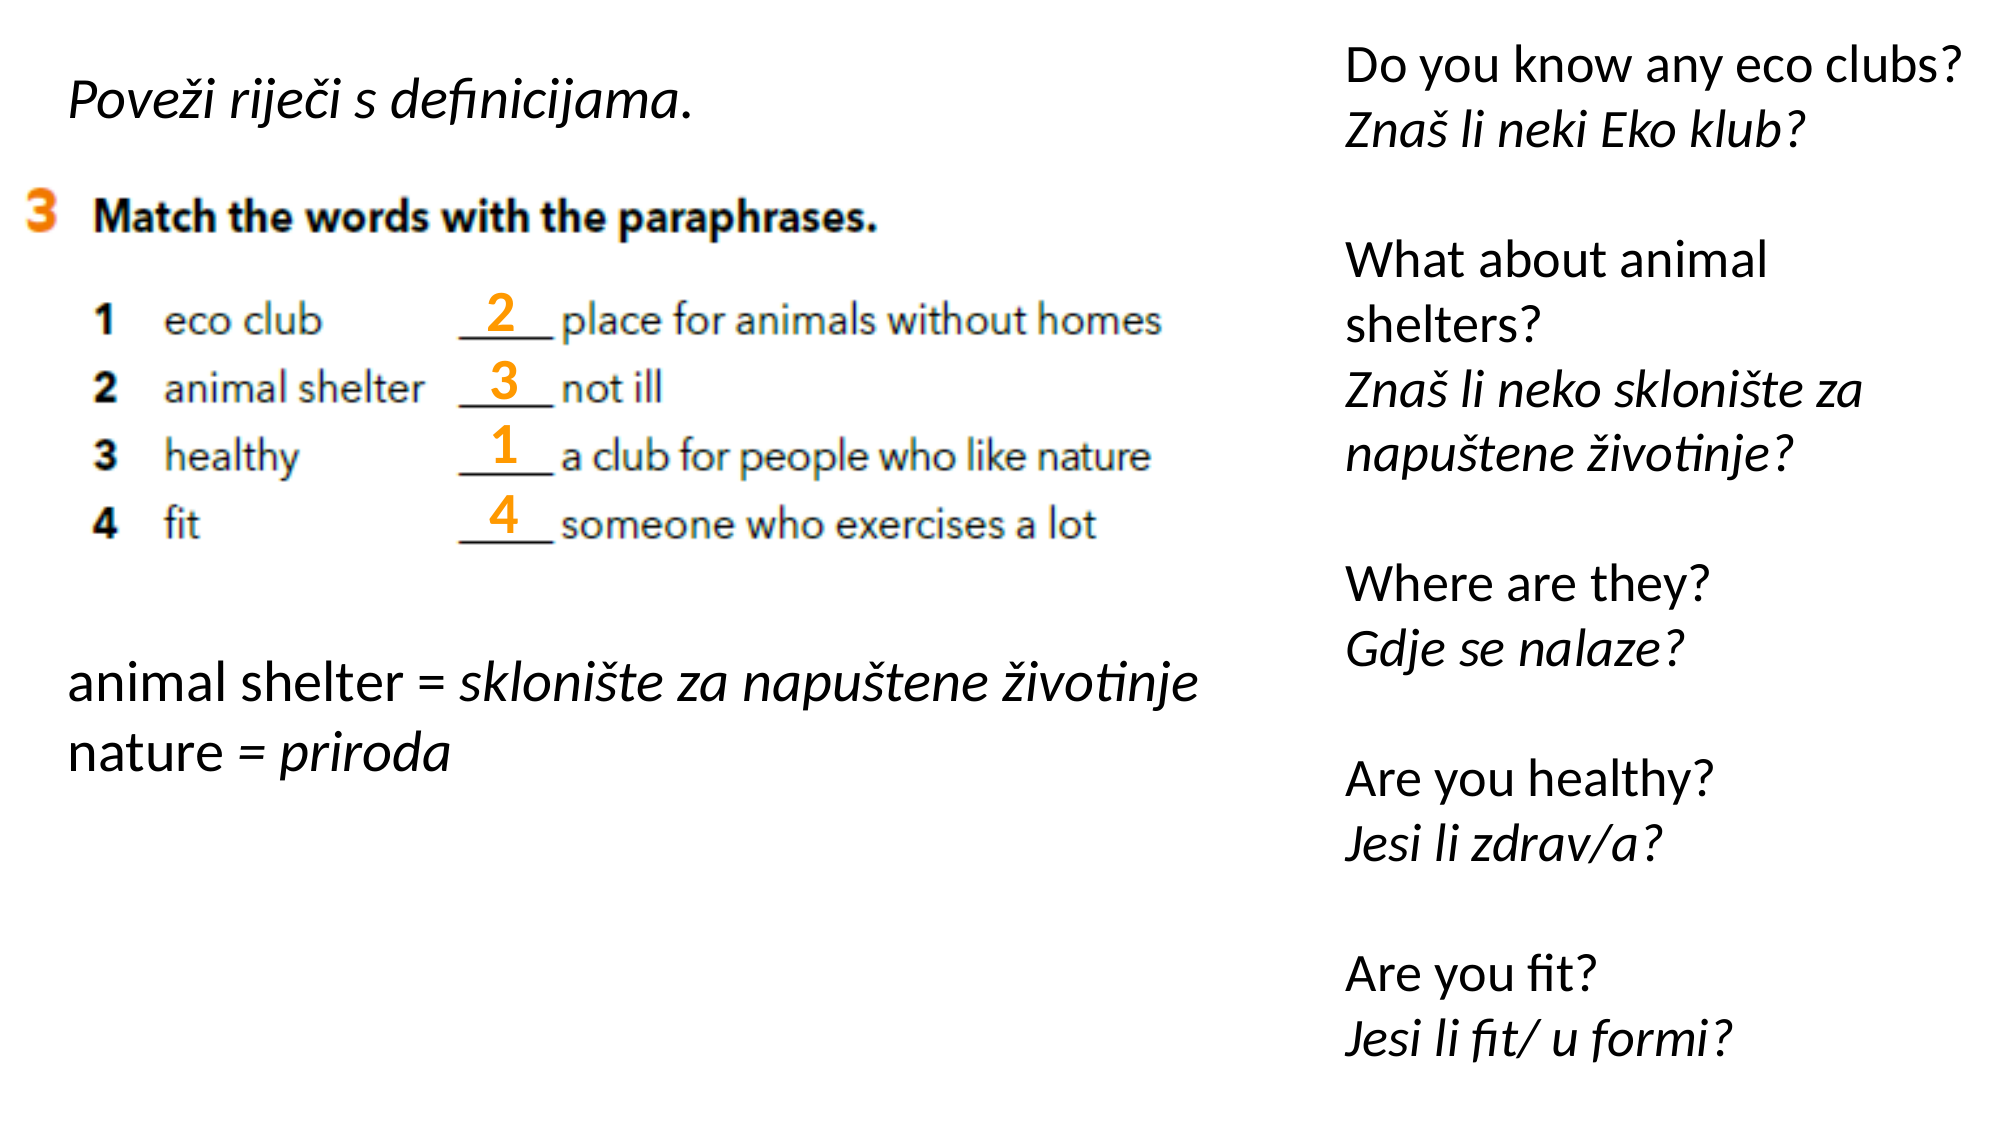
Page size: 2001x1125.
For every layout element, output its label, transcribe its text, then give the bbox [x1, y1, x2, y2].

text_box animal shelter = sklonište za napuštene životinje nature = priroda [53, 636, 1229, 791]
text_box Poveži riječi s definicijama. [53, 52, 925, 138]
text_box Do you know any eco clubs? Znaš li neki Eko klub? What about animal shelters? Znaš li neko sklonište za napuštene životinje? Where are they? Gdje se nalaze? Are you healthy? Jesi li zdrav/a? Are you fit? Jesi li fit/ u formi? [1331, 20, 1994, 1075]
picture [0, 165, 1191, 589]
